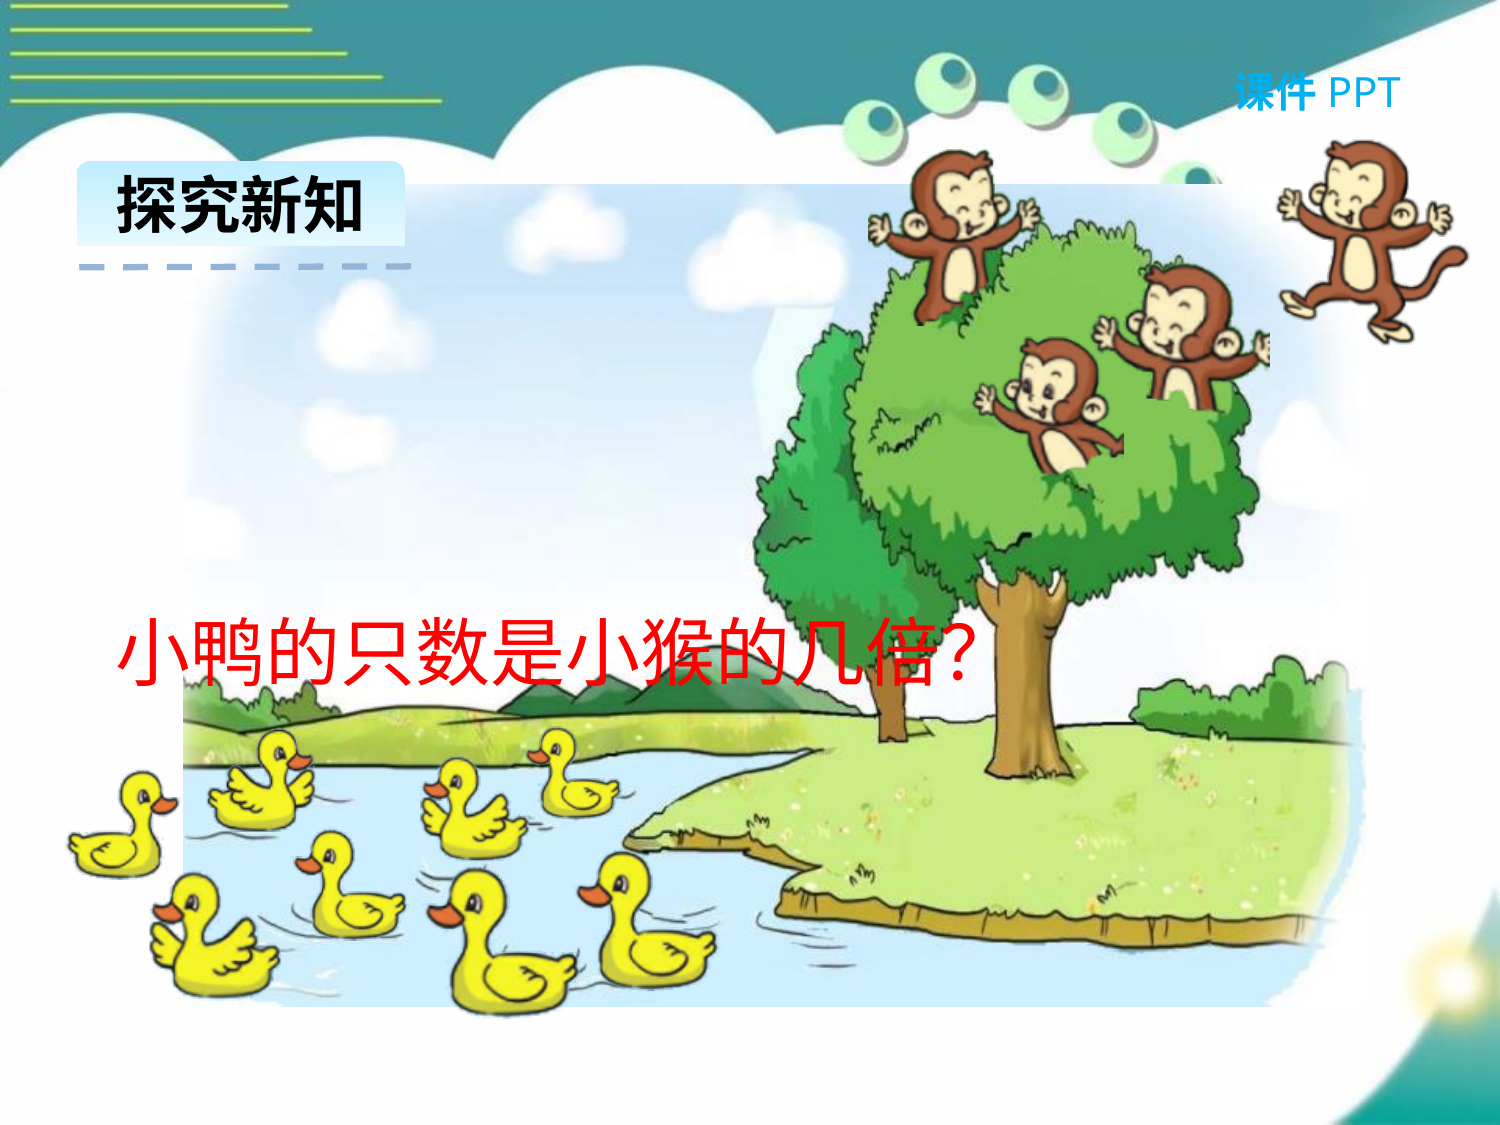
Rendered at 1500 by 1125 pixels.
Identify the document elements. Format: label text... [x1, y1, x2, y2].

picture [0, 0, 1500, 1125]
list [182, 184, 1366, 1007]
text_box 课件PPT [1218, 58, 1418, 124]
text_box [76, 160, 420, 268]
text_box 小鸭的只数是小猴的几倍？ [100, 597, 177, 703]
